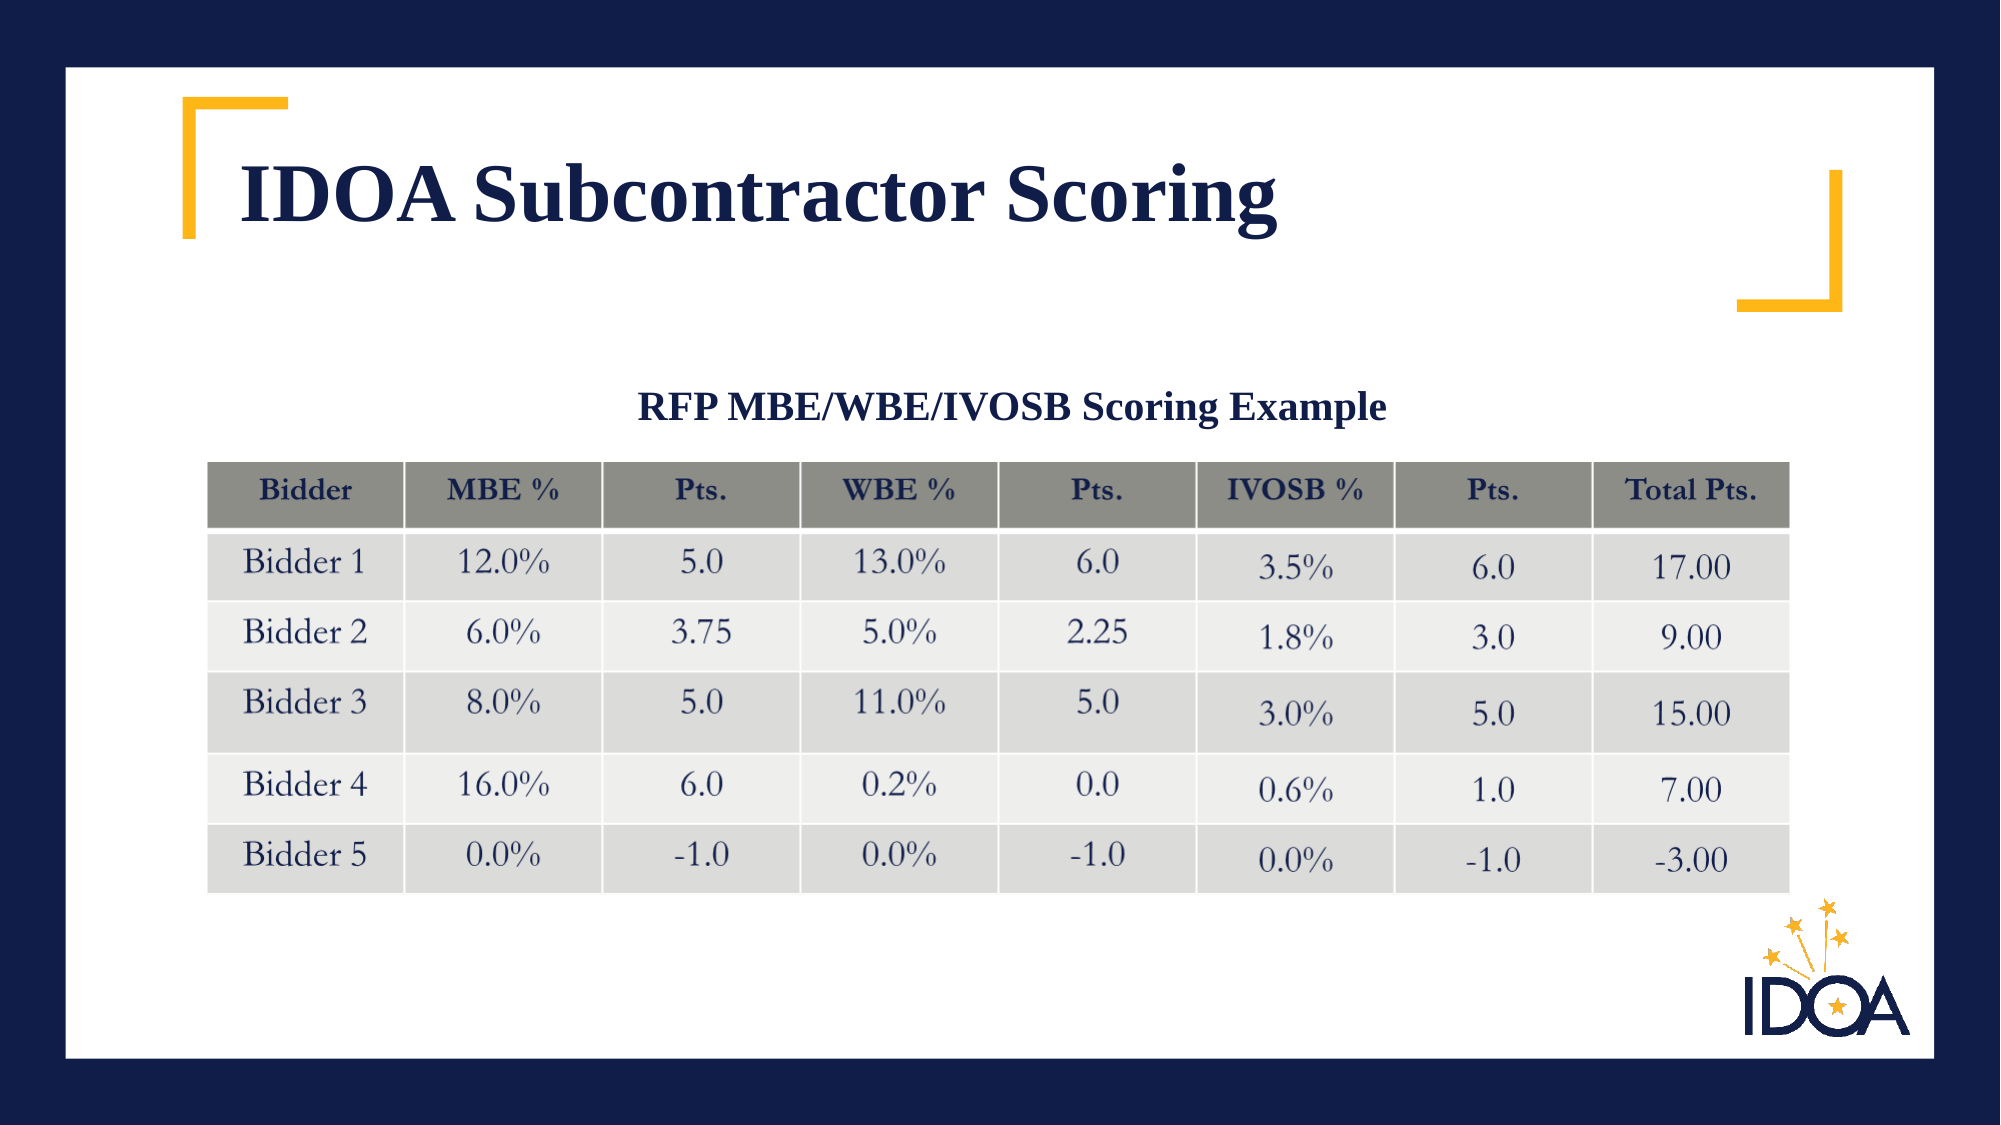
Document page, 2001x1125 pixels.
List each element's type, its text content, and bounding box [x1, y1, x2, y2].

picture [205, 459, 1959, 1114]
list RFP MBE/WBE/IVOSB Scoring Example [225, 375, 1800, 460]
title IDOA Subcontractor Scoring [225, 142, 1800, 279]
